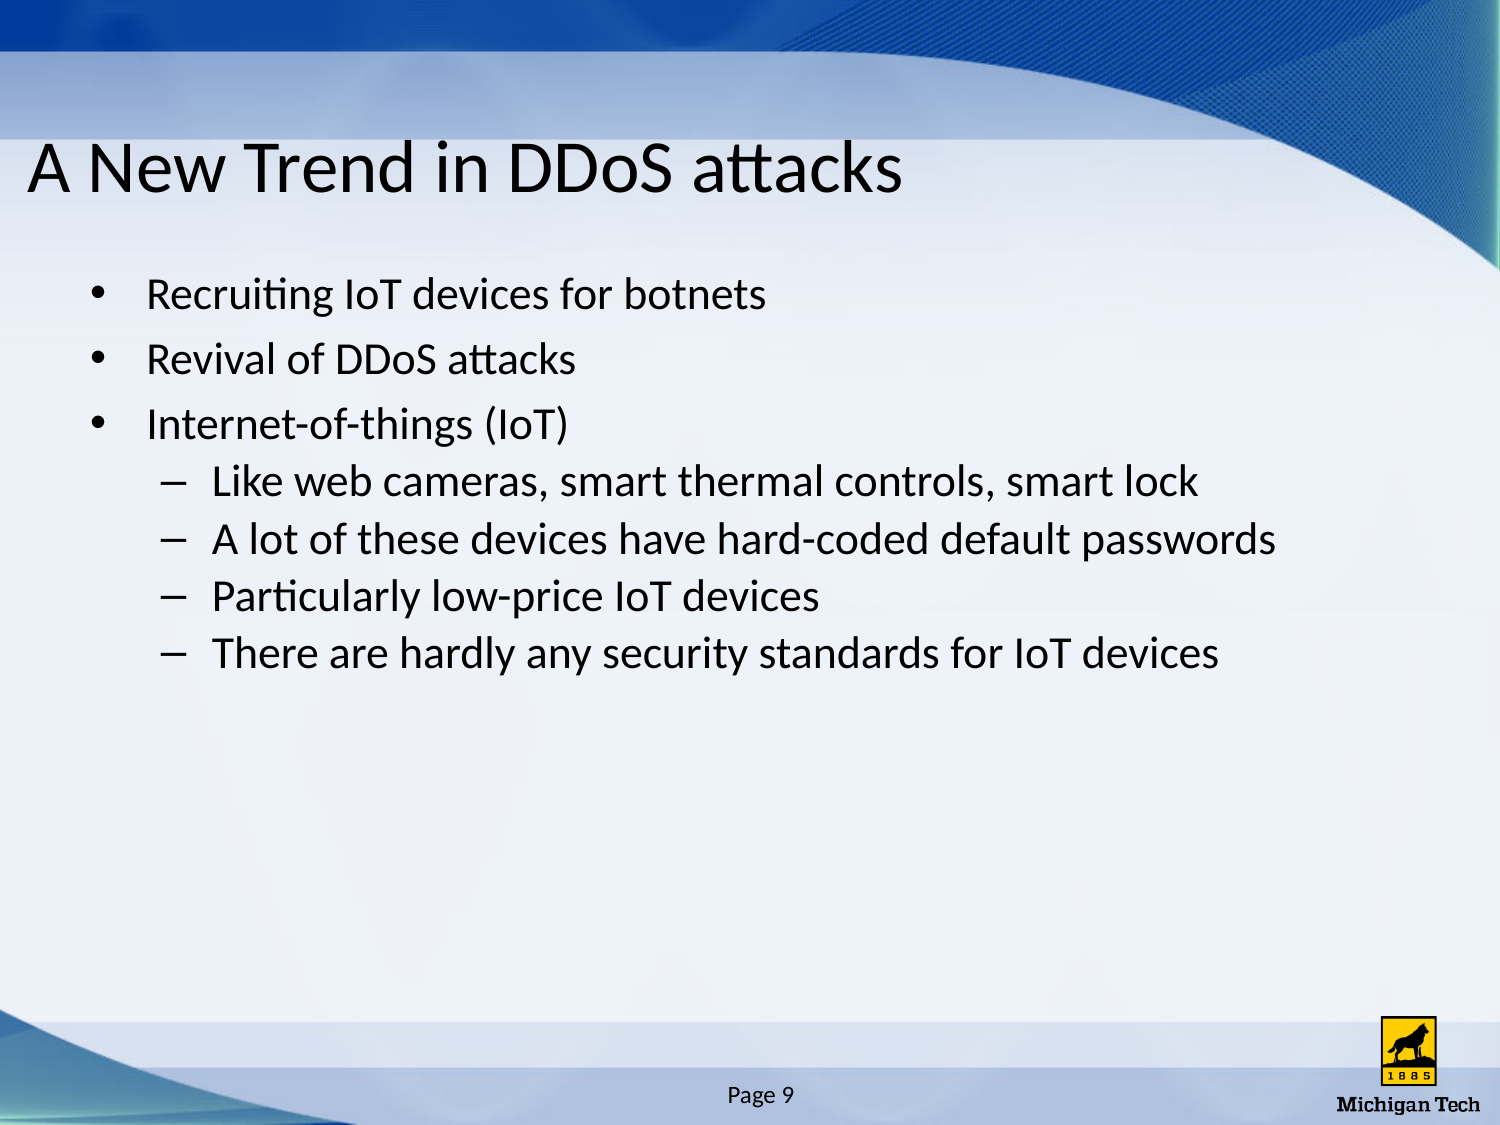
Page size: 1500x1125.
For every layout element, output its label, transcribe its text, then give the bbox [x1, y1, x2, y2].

picture [0, 0, 1500, 1125]
list Recruiting IoT devices for botnets Revival of DDoS attacks Internet-of-things (IoT) Like web cameras, smart thermal controls, smart lock A lot of these devices have hard-coded default passwords Particularly low-price IoT devices There are hardly any security standards for IoT devices [75, 262, 1425, 1063]
title A New Trend in DDoS attacks [12, 75, 1263, 263]
